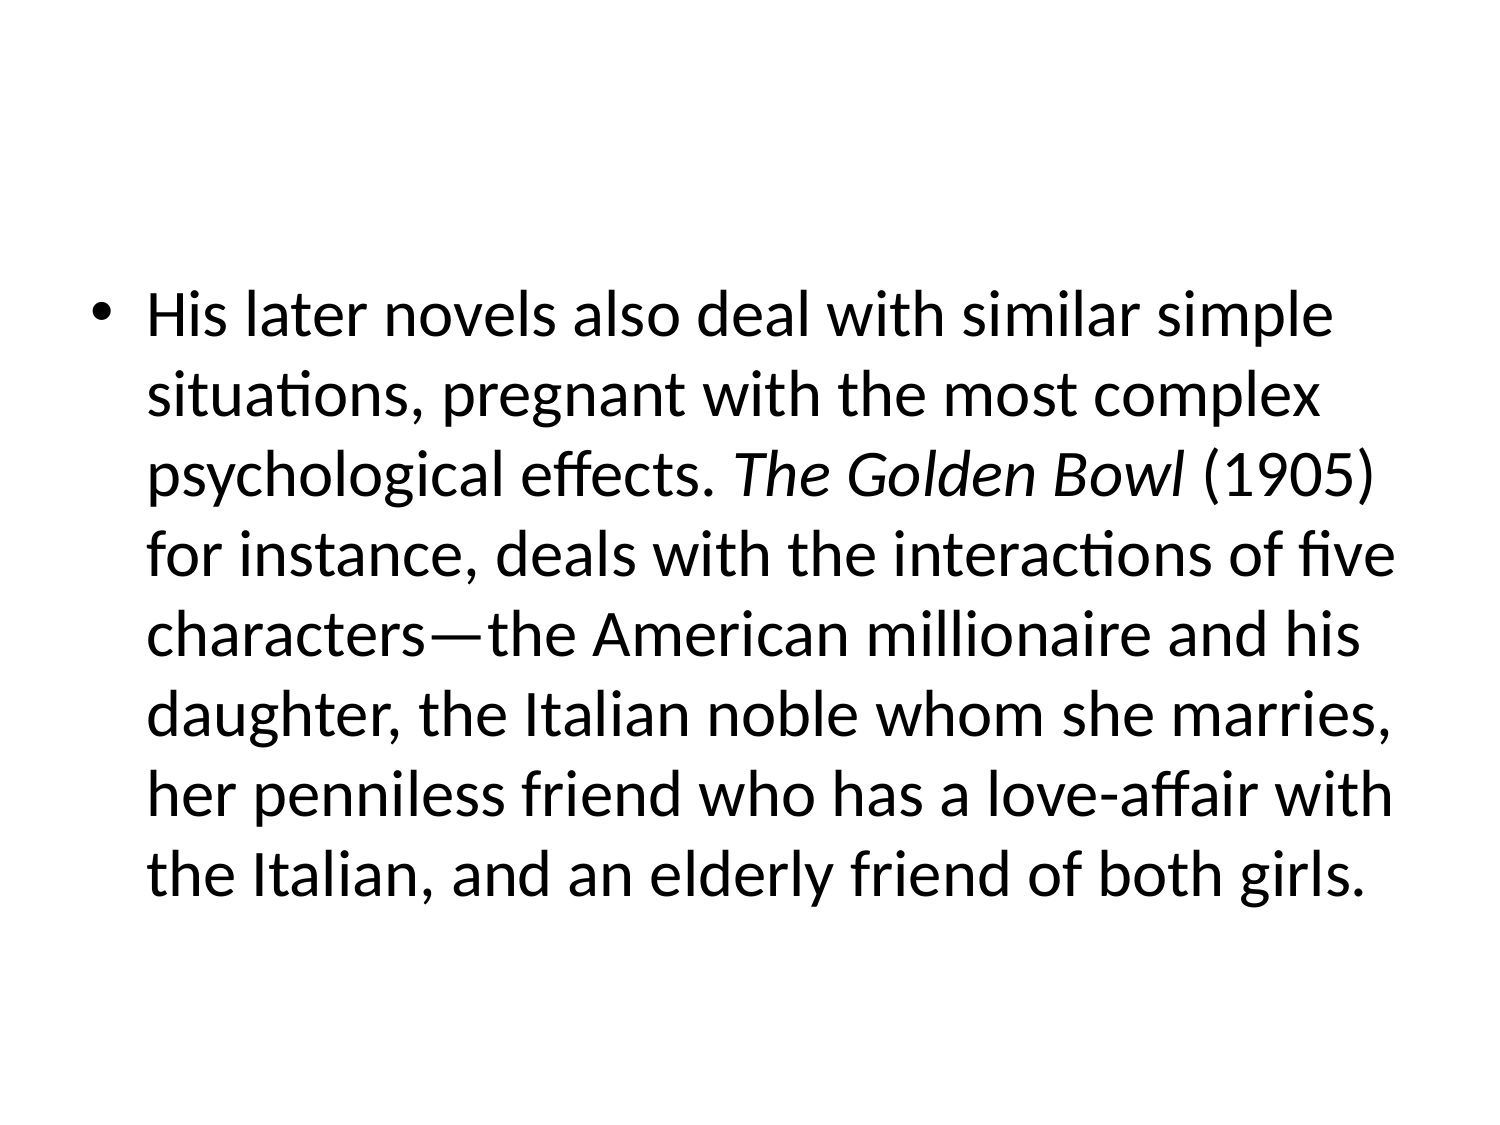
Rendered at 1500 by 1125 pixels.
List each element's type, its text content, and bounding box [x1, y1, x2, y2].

list His later novels also deal with similar simple situations, pregnant with the most complex psychological effects. The Golden Bowl (1905) for instance, deals with the interactions of five characters—the American millionaire and his daughter, the Italian noble whom she marries, her penniless friend who has a love-affair with the Italian, and an elderly friend of both girls. [75, 262, 1425, 1005]
